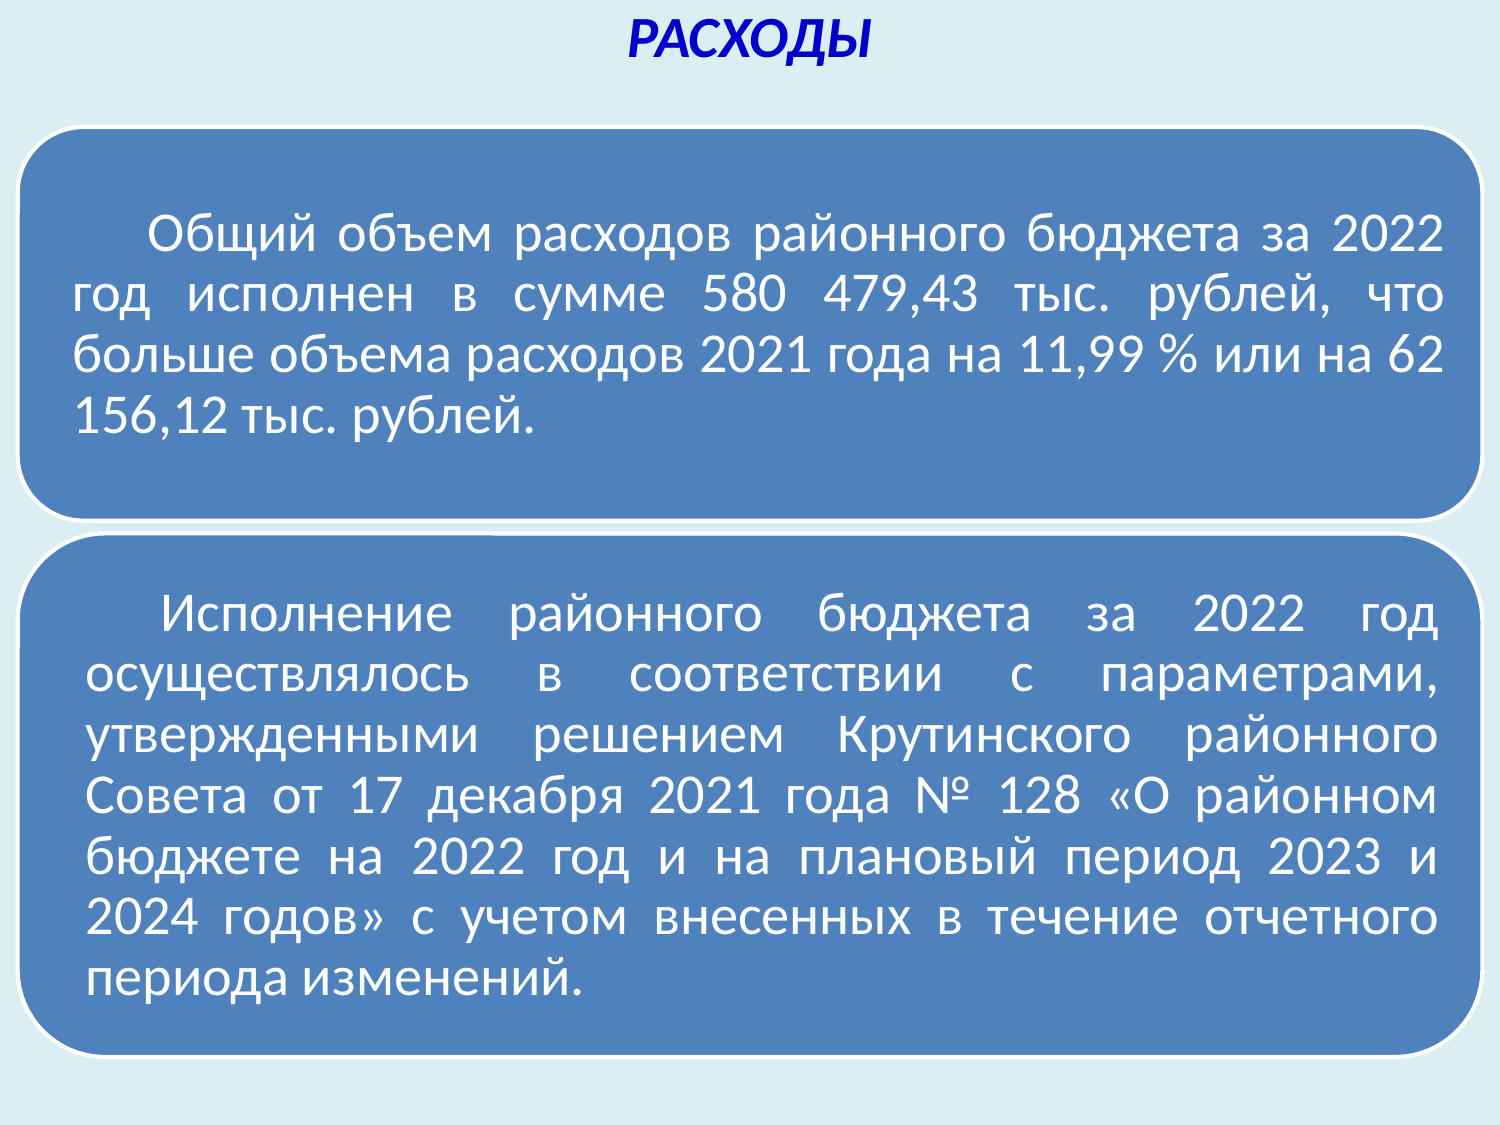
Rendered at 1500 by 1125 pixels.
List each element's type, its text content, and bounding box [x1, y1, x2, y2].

title РАСХОДЫ [75, 0, 1425, 69]
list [17, 113, 1483, 1071]
